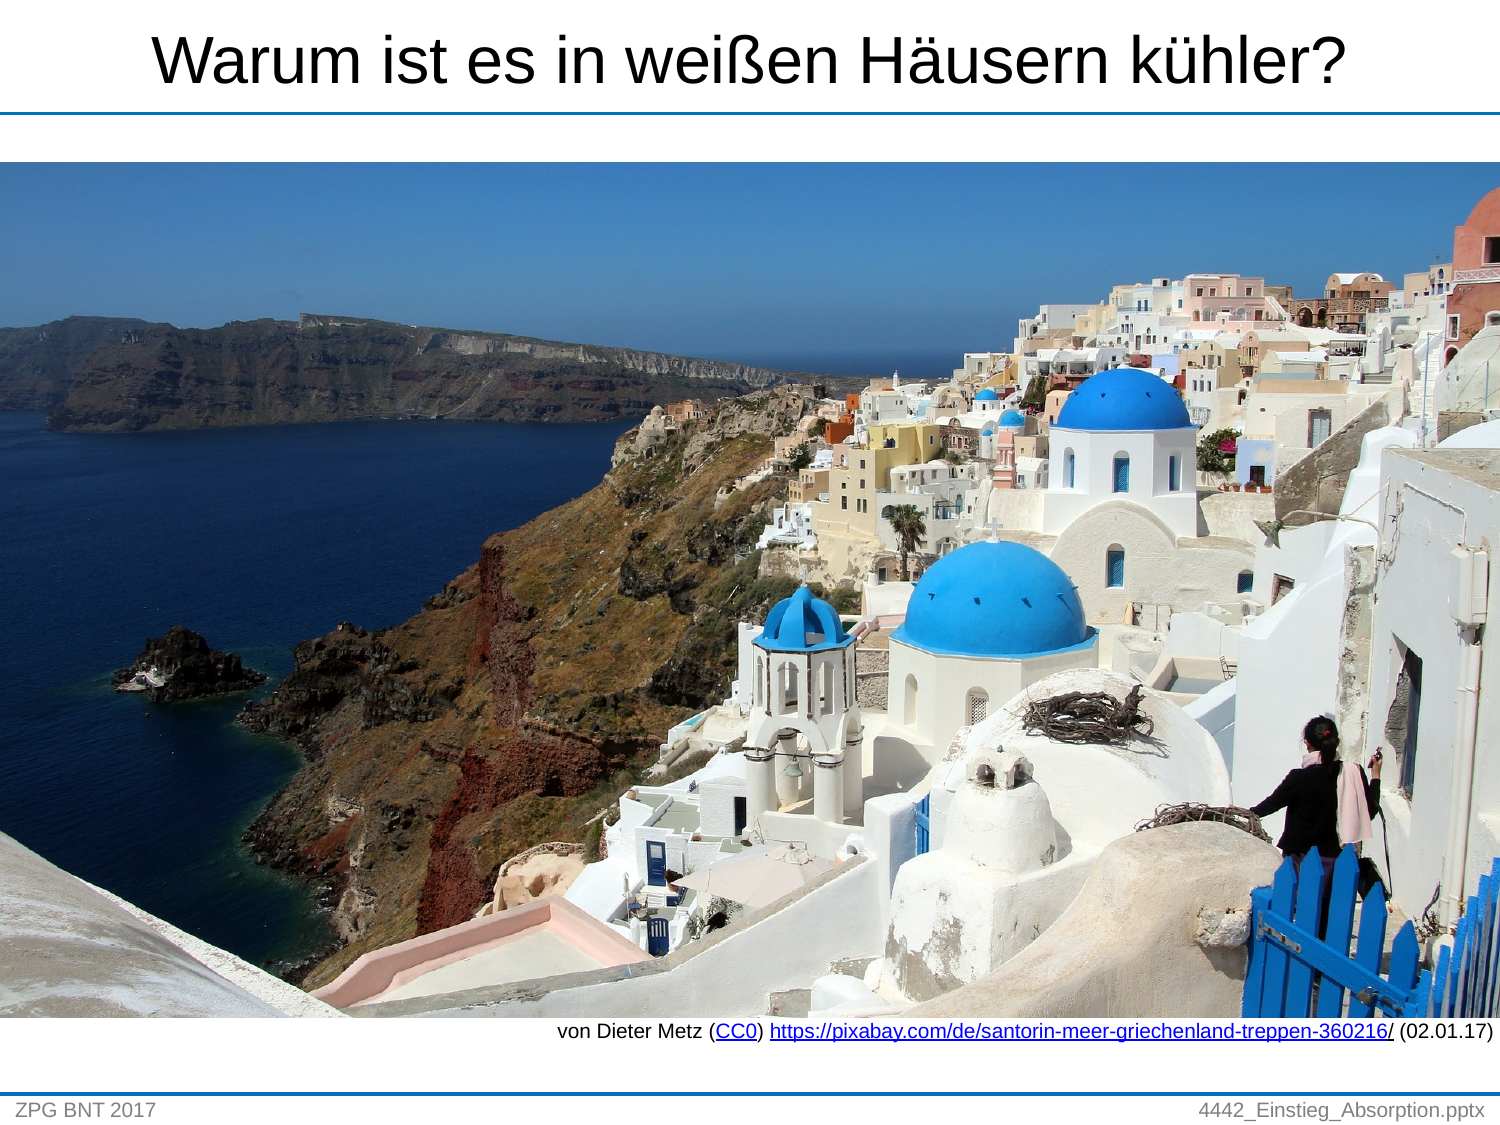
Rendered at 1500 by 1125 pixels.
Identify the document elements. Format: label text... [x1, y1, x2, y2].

picture [0, 161, 1500, 1019]
text_box von Dieter Metz (CC0) https://pixabay.com/de/santorin-meer-griechenland-treppen-360216/ (02.01.17) [395, 1026, 1500, 1059]
title Warum ist es in weißen Häusern kühler? [0, 0, 1500, 114]
slide_number ZPG BNT 2017 [0, 1094, 408, 1125]
slide_number 4442_Einstieg_Absorption.pptx [1104, 1094, 1500, 1125]
